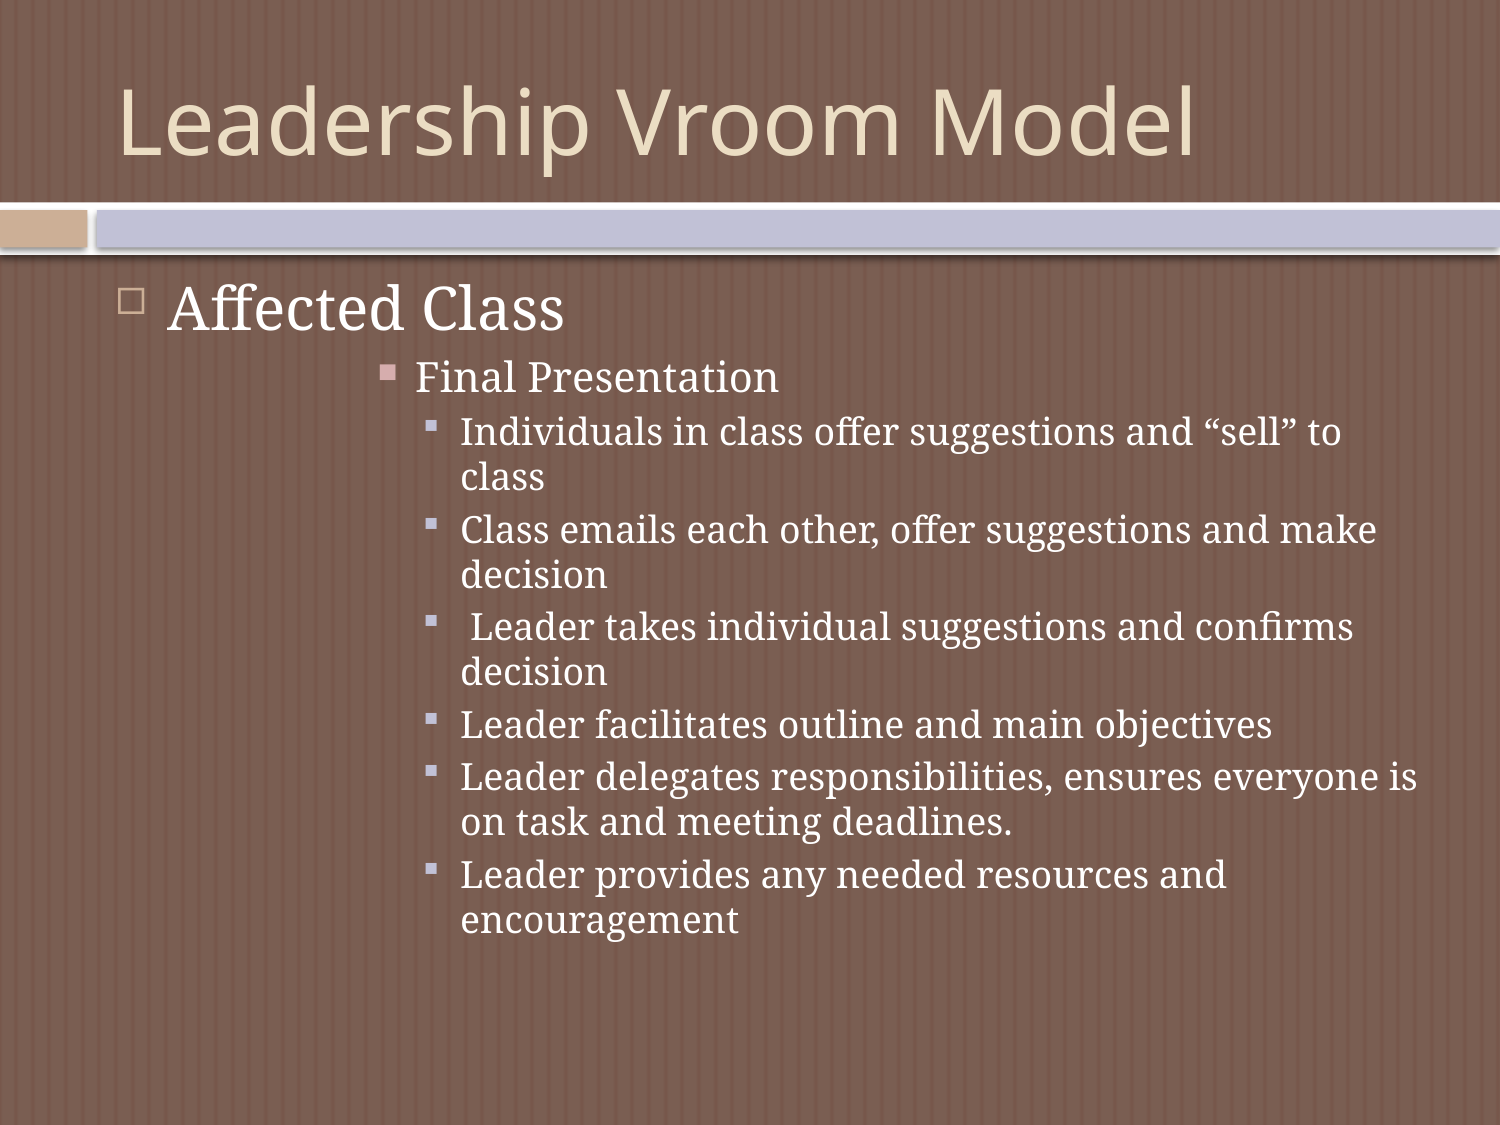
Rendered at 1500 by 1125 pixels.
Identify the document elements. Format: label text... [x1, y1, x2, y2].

title Leadership Vroom Model [100, 37, 1438, 200]
list Affected Class Final Presentation Individuals in class offer suggestions and “sell” to class Class emails each other, offer suggestions and make decision Leader takes individual suggestions and confirms decision Leader facilitates outline and main objectives Leader delegates responsibilities, ensures everyone is on task and meeting deadlines. Leader provides any needed resources and encouragement [100, 262, 1438, 1000]
